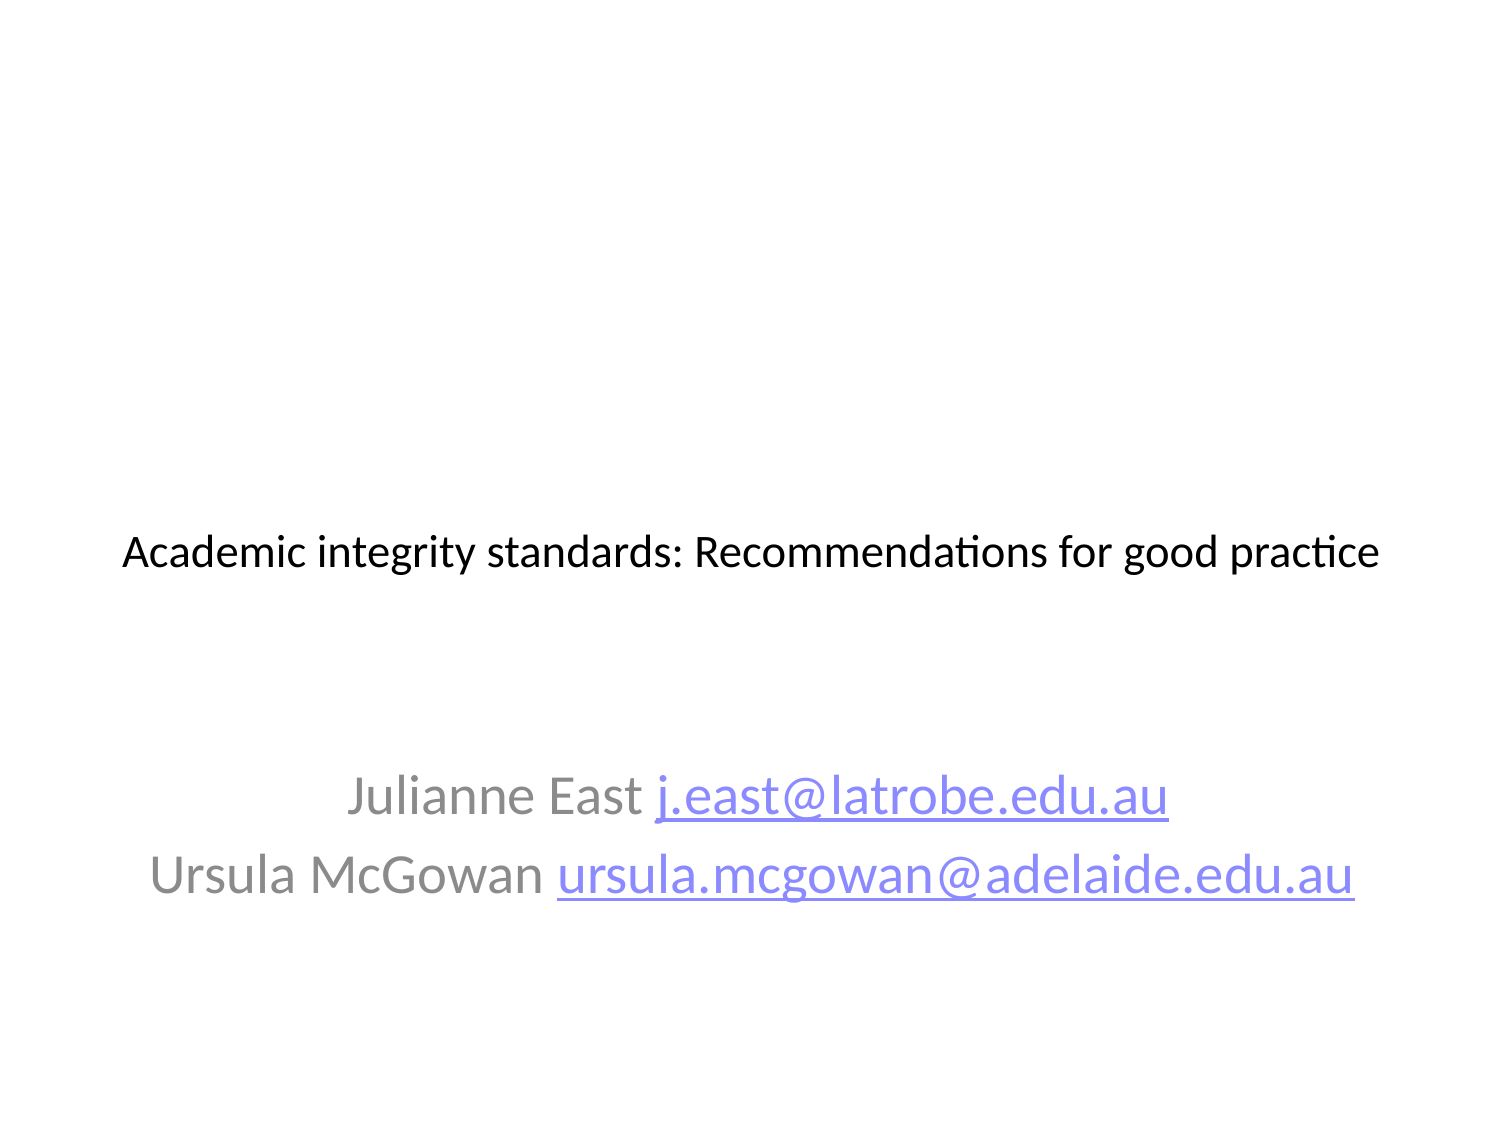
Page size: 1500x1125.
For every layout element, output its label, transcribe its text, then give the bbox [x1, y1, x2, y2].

subtitle Julianne East j.east@latrobe.edu.au Ursula McGowan ursula.mcgowan@adelaide.edu.au [130, 591, 1387, 925]
title Academic integrity standards: Recommendations for good practice [61, 512, 1443, 754]
